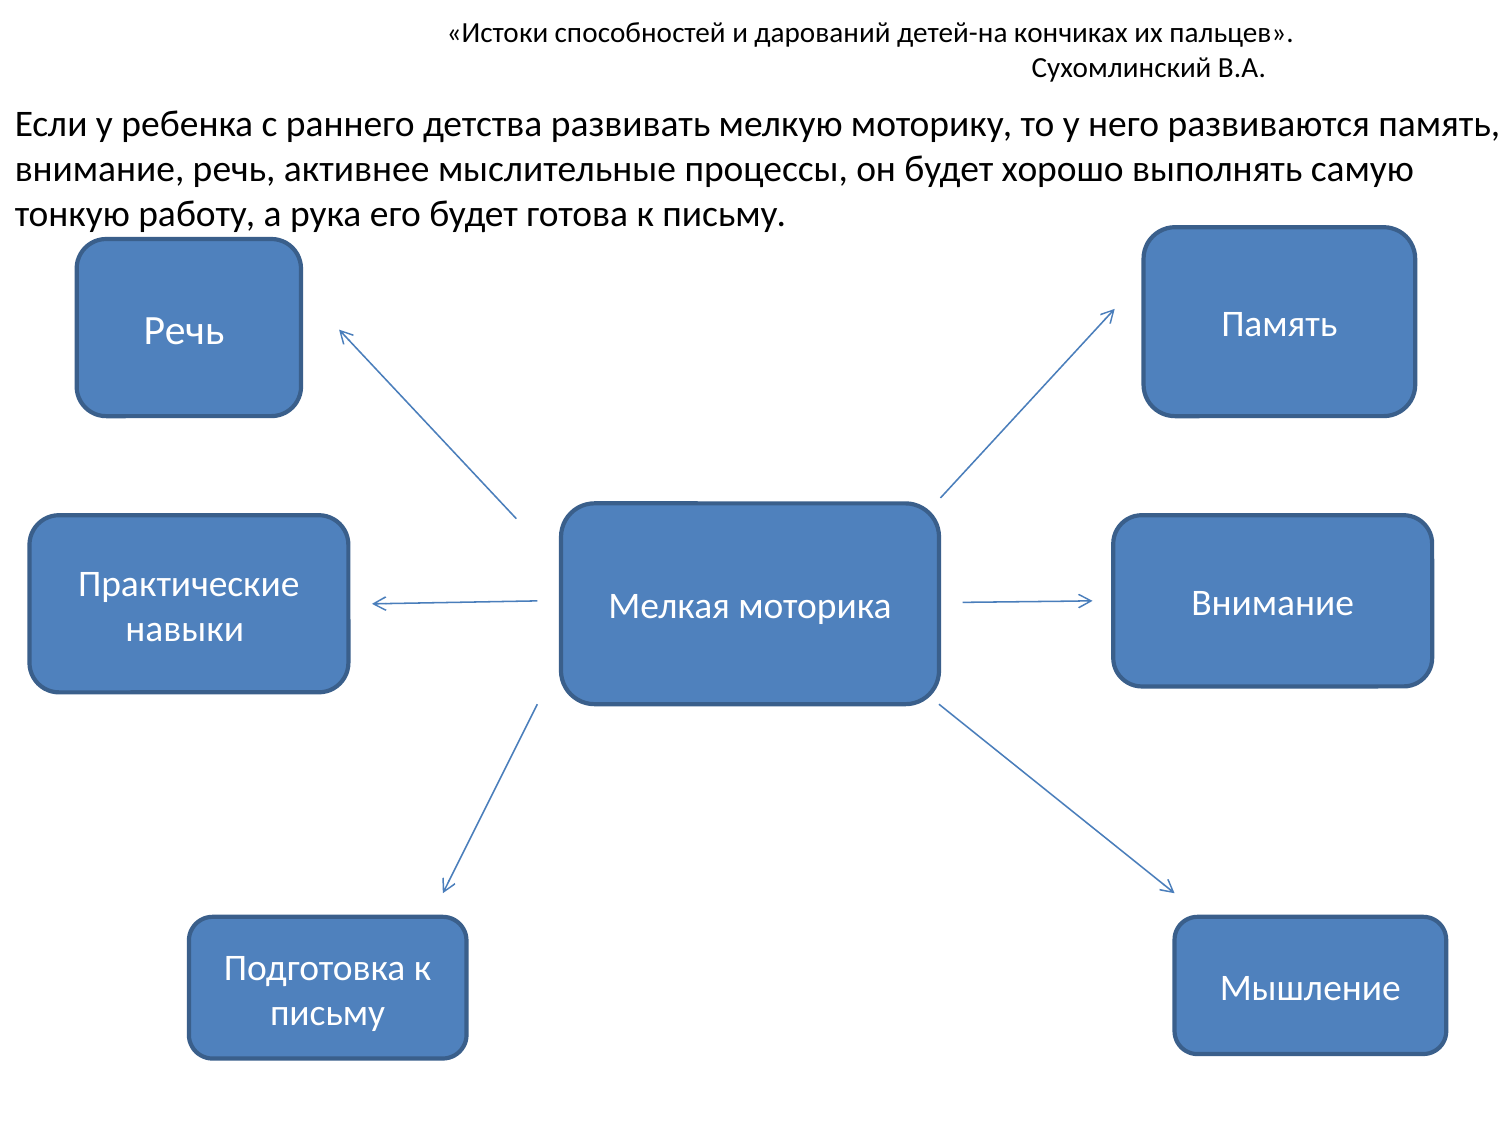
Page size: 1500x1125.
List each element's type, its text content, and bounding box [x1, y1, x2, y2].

text_box Если у ребенка с раннего детства развивать мелкую моторику, то у него развиваются память, внимание, речь, активнее мыслительные процессы, он будет хорошо выполнять самую тонкую работу, а рука его будет готова к письму. [0, 91, 1500, 242]
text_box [940, 308, 1115, 499]
text_box Речь [74, 242, 304, 419]
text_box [371, 600, 538, 604]
text_box Мелкая моторика [558, 501, 942, 707]
text_box Подготовка к письму [186, 914, 469, 1061]
text_box Практические навыки [27, 513, 351, 695]
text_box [442, 703, 538, 894]
text_box Память [1141, 242, 1418, 419]
text_box «Истоки способностей и дарований детей-на кончиках их пальцев». Сухомлинский В.А. [431, 5, 1310, 91]
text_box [338, 329, 517, 519]
text_box Мышление [1172, 914, 1449, 1057]
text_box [938, 703, 1175, 894]
text_box Внимание [1111, 513, 1435, 689]
